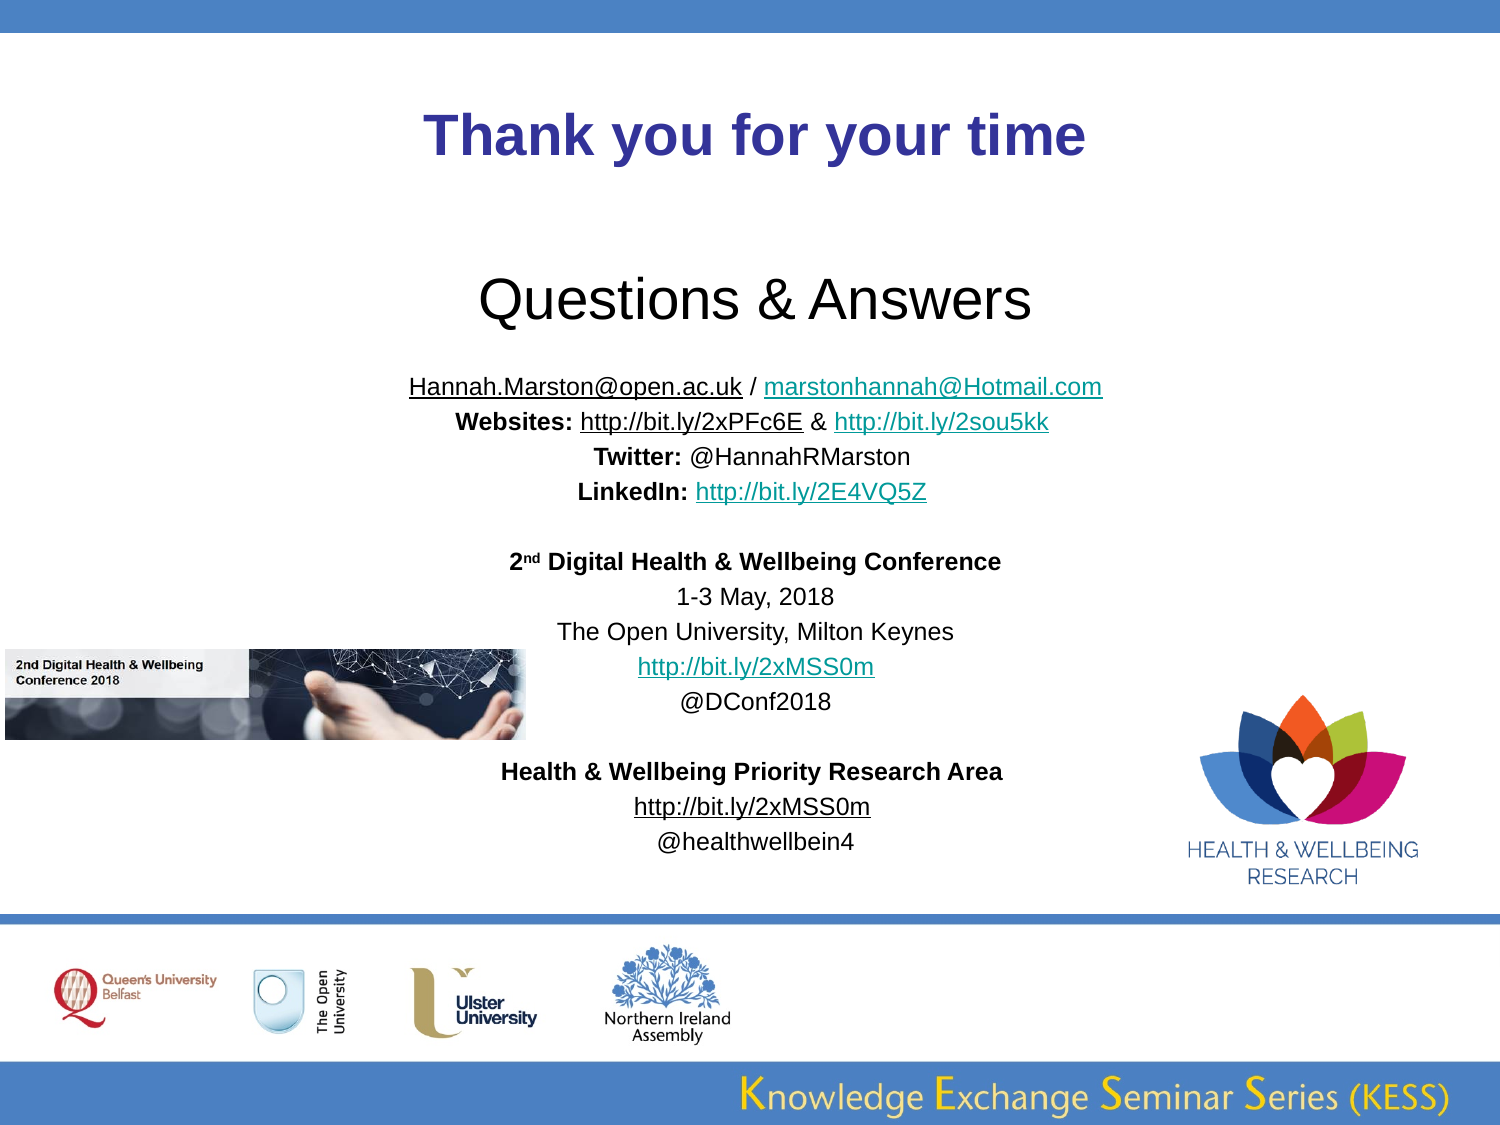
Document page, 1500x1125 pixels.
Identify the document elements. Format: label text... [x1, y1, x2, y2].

list Thank you for your time Questions & Answers Hannah.Marston@open.ac.uk / marstonhannah@Hotmail.com Websites: http://bit.ly/2xPFc6E & http://bit.ly/2sou5kk Twitter: @HannahRMarston LinkedIn: http://bit.ly/2E4VQ5Z 2nd Digital Health & Wellbeing Conference 1-3 May, 2018 The Open University, Milton Keynes http://bit.ly/2xMSS0m @DConf2018 Health & Wellbeing Priority Research Area http://bit.ly/2xMSS0m @healthwellbein4 [29, 90, 1483, 906]
picture [1179, 692, 1427, 888]
picture [0, 0, 1500, 33]
picture [0, 914, 1500, 1125]
picture [5, 649, 526, 740]
